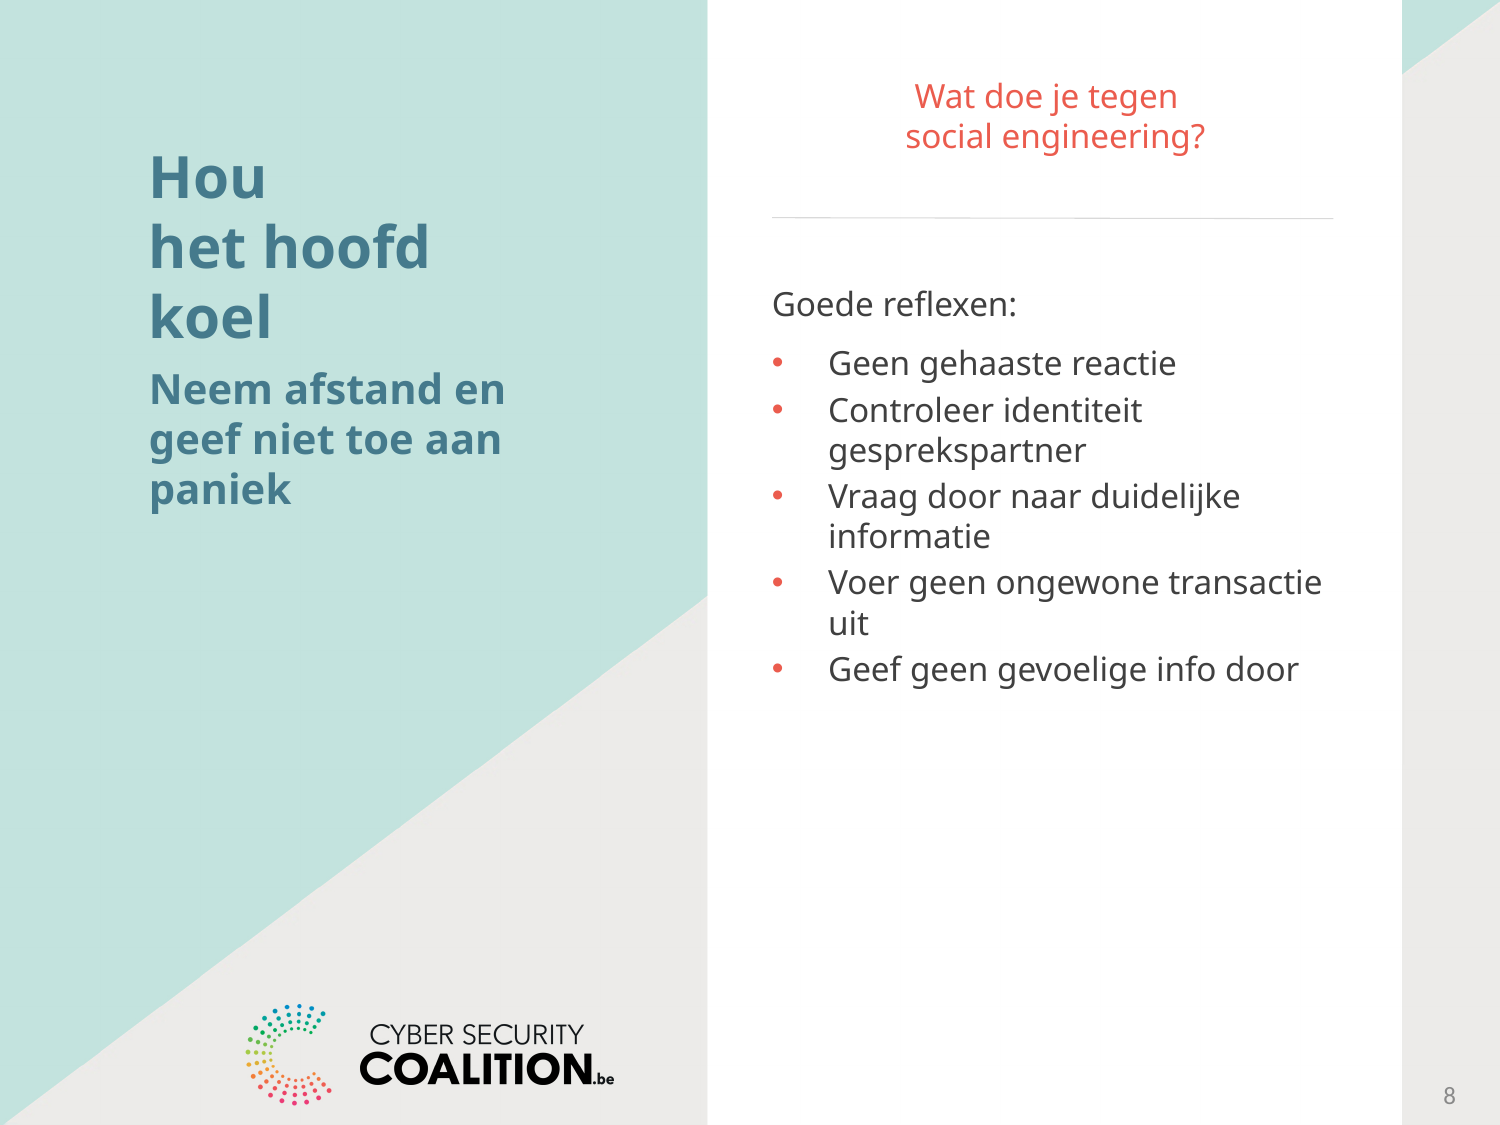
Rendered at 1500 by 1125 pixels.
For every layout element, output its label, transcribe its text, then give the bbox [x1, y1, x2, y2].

picture [0, 0, 1500, 1125]
slide_number 8 [1400, 1063, 1500, 1125]
list Goede reflexen: Geen gehaaste reactie Controleer identiteit gesprekspartner Vraag door naar duidelijke informatie Voer geen ongewone transactie uit Geef geen gevoelige info door [756, 275, 1349, 1018]
text_box [934, 105, 966, 156]
title Wat doe je tegen social engineering? [750, 67, 1362, 163]
text_box Hou het hoofd koel Neem afstand en geef niet toe aan paniek [134, 133, 566, 521]
